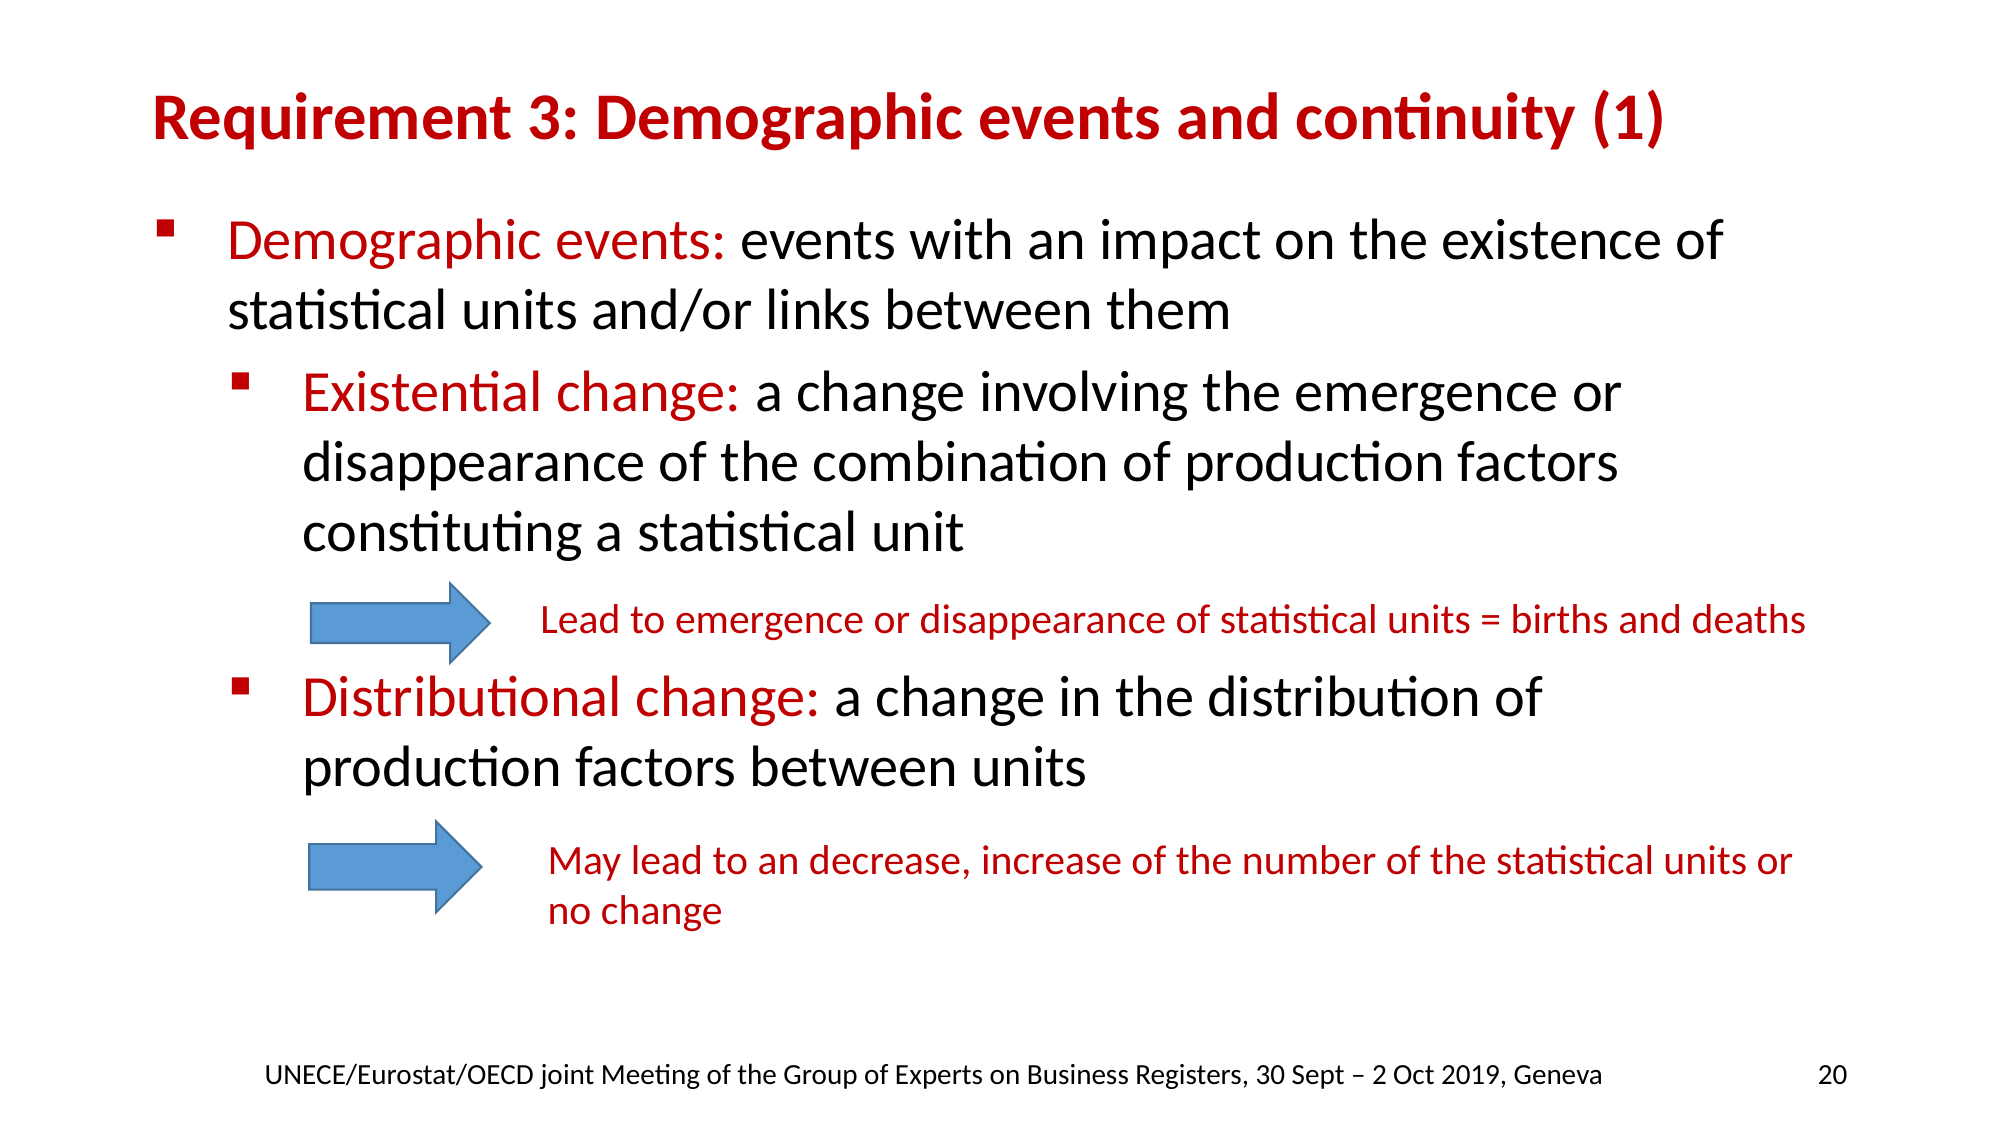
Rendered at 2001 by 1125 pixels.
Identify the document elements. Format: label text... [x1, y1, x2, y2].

footer UNECE/Eurostat/OECD joint Meeting of the Group of Experts on Business Registers, 30 Sept – 2 Oct 2019, Geneva [197, 1042, 1412, 1103]
text_box Lead to emergence or disappearance of statistical units = births and deaths [525, 584, 1833, 650]
slide_number 20 [1412, 1042, 1863, 1103]
title Requirement 3: Demographic events and continuity (1) [137, 60, 1863, 175]
text_box May lead to an decrease, increase of the number of the statistical units or no change [532, 825, 1841, 941]
text_box [308, 819, 484, 915]
text_box Demographic events: events with an impact on the existence of statistical units and/or links between them Existential change: a change involving the emergence or disappearance of the combination of production factors constituting a statistical unit Distributional change: a change in the distribution of production factors between units [137, 193, 1792, 946]
text_box [309, 580, 492, 666]
